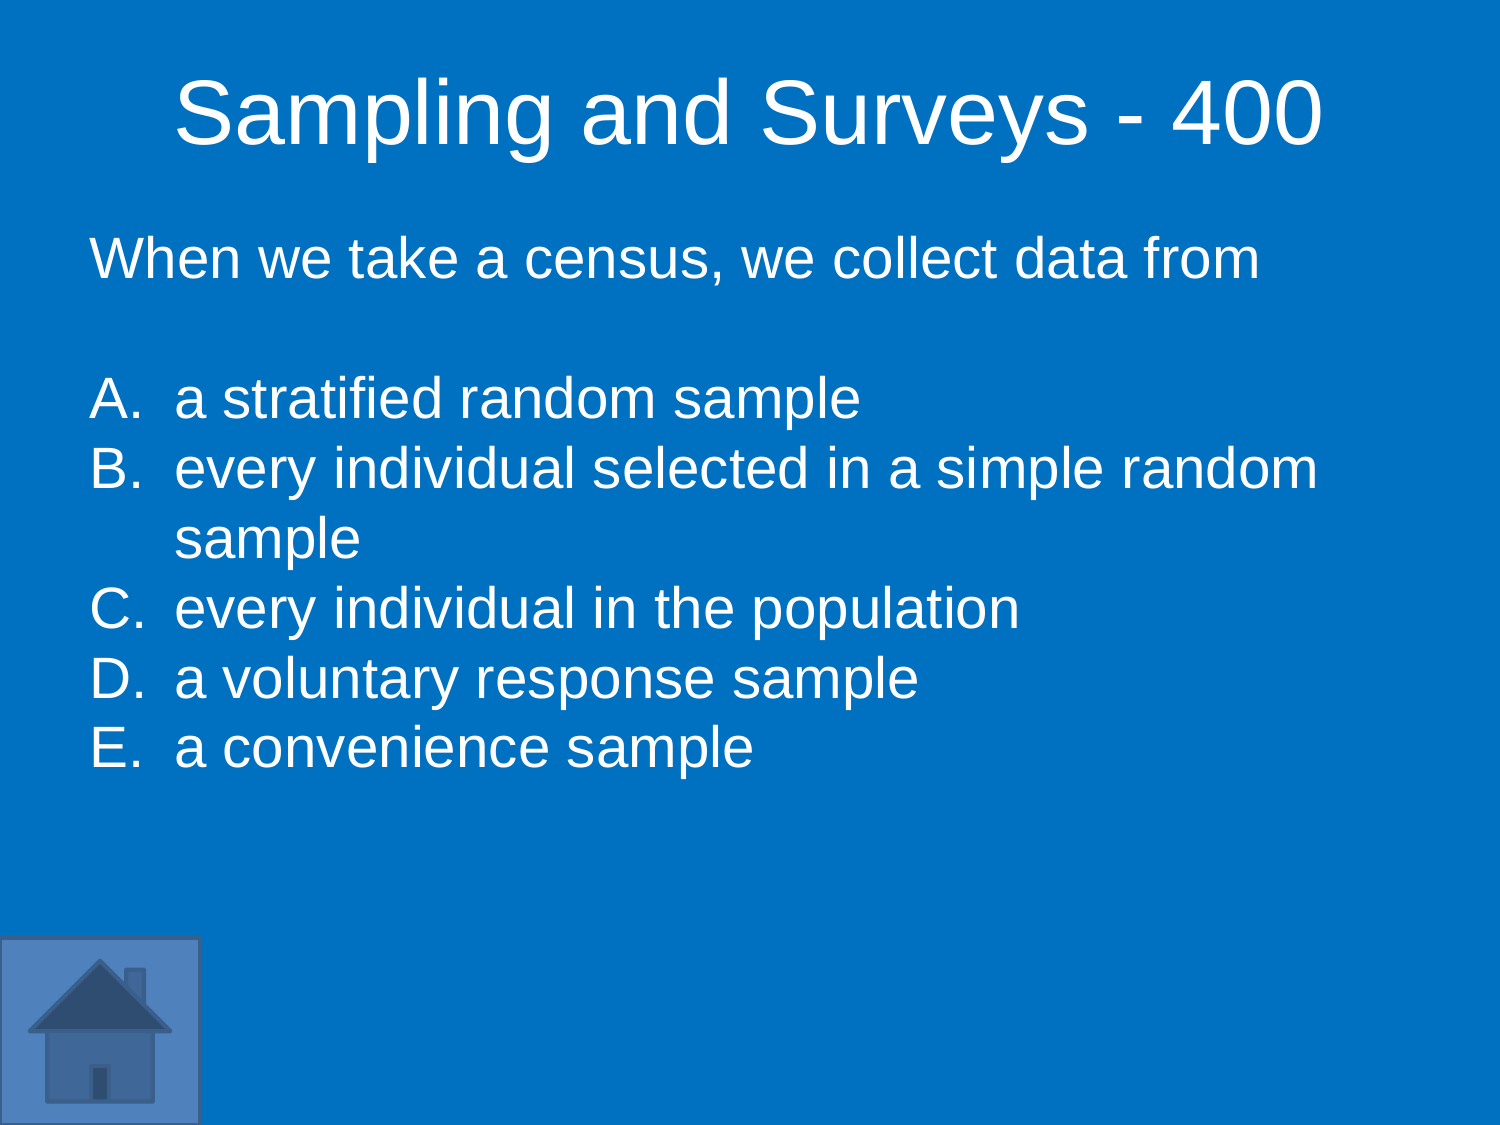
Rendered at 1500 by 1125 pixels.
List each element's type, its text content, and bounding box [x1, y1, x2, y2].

text_box When we take a census, we collect data from a stratified random sample every individual selected in a simple random sample every individual in the population a voluntary response sample a convenience sample [74, 212, 1425, 787]
text_box [0, 935, 202, 1125]
text_box Sampling and Surveys - 400 [74, 45, 1425, 212]
